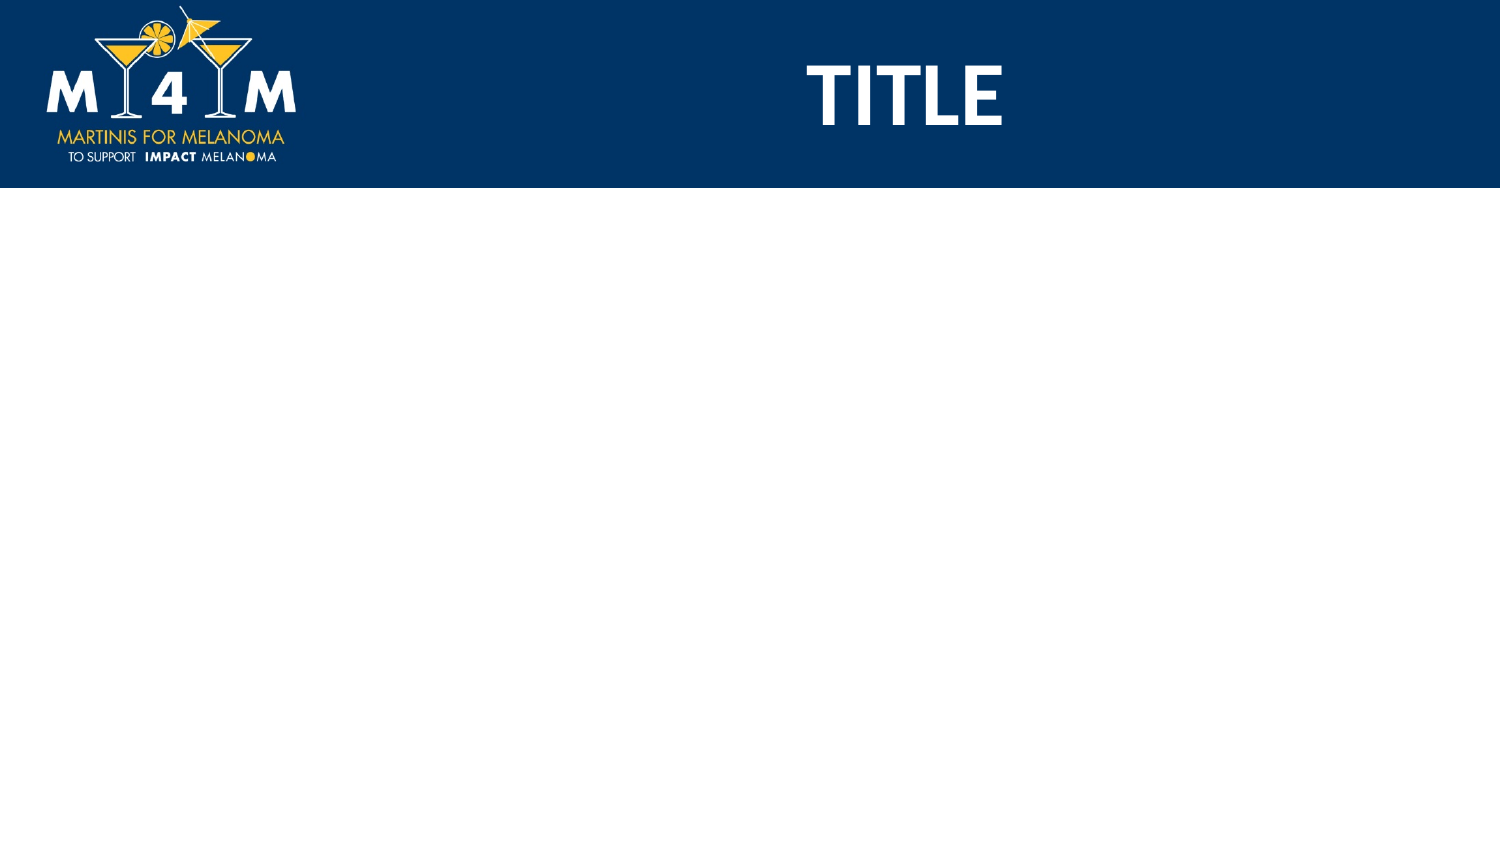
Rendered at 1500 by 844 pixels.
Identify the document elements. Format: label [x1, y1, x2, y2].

picture [0, 0, 1500, 188]
